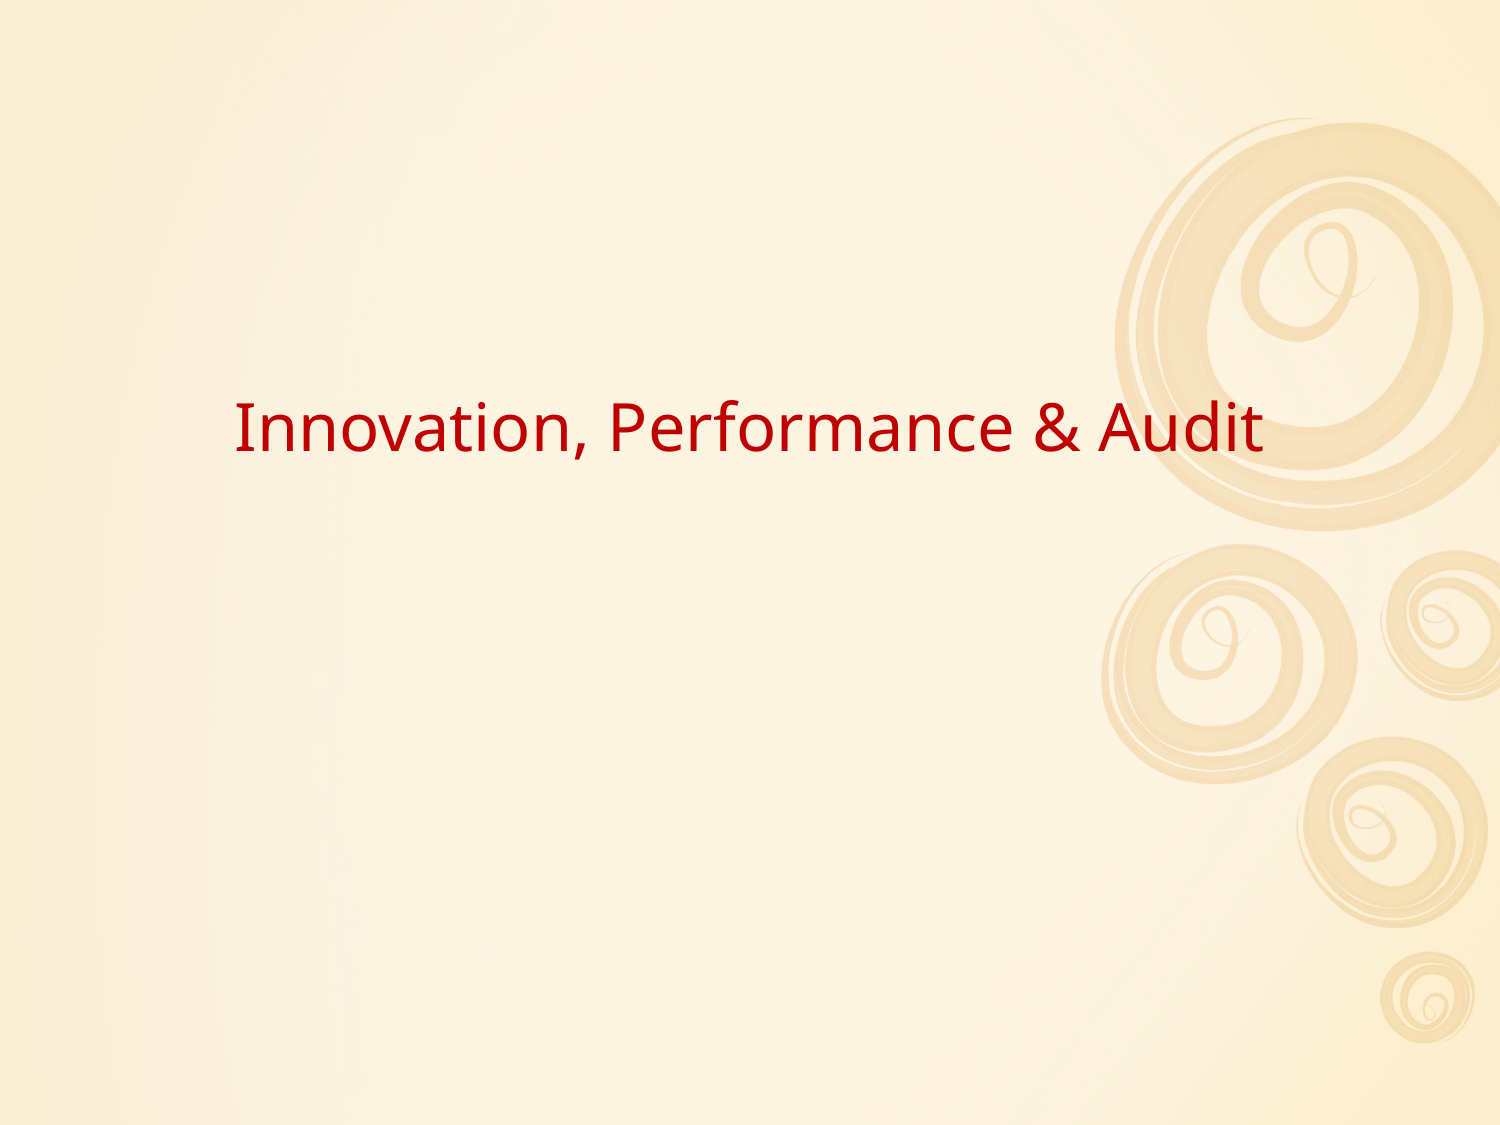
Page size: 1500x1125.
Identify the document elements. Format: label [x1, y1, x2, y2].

picture [0, 0, 1500, 1125]
title [75, 324, 1425, 525]
